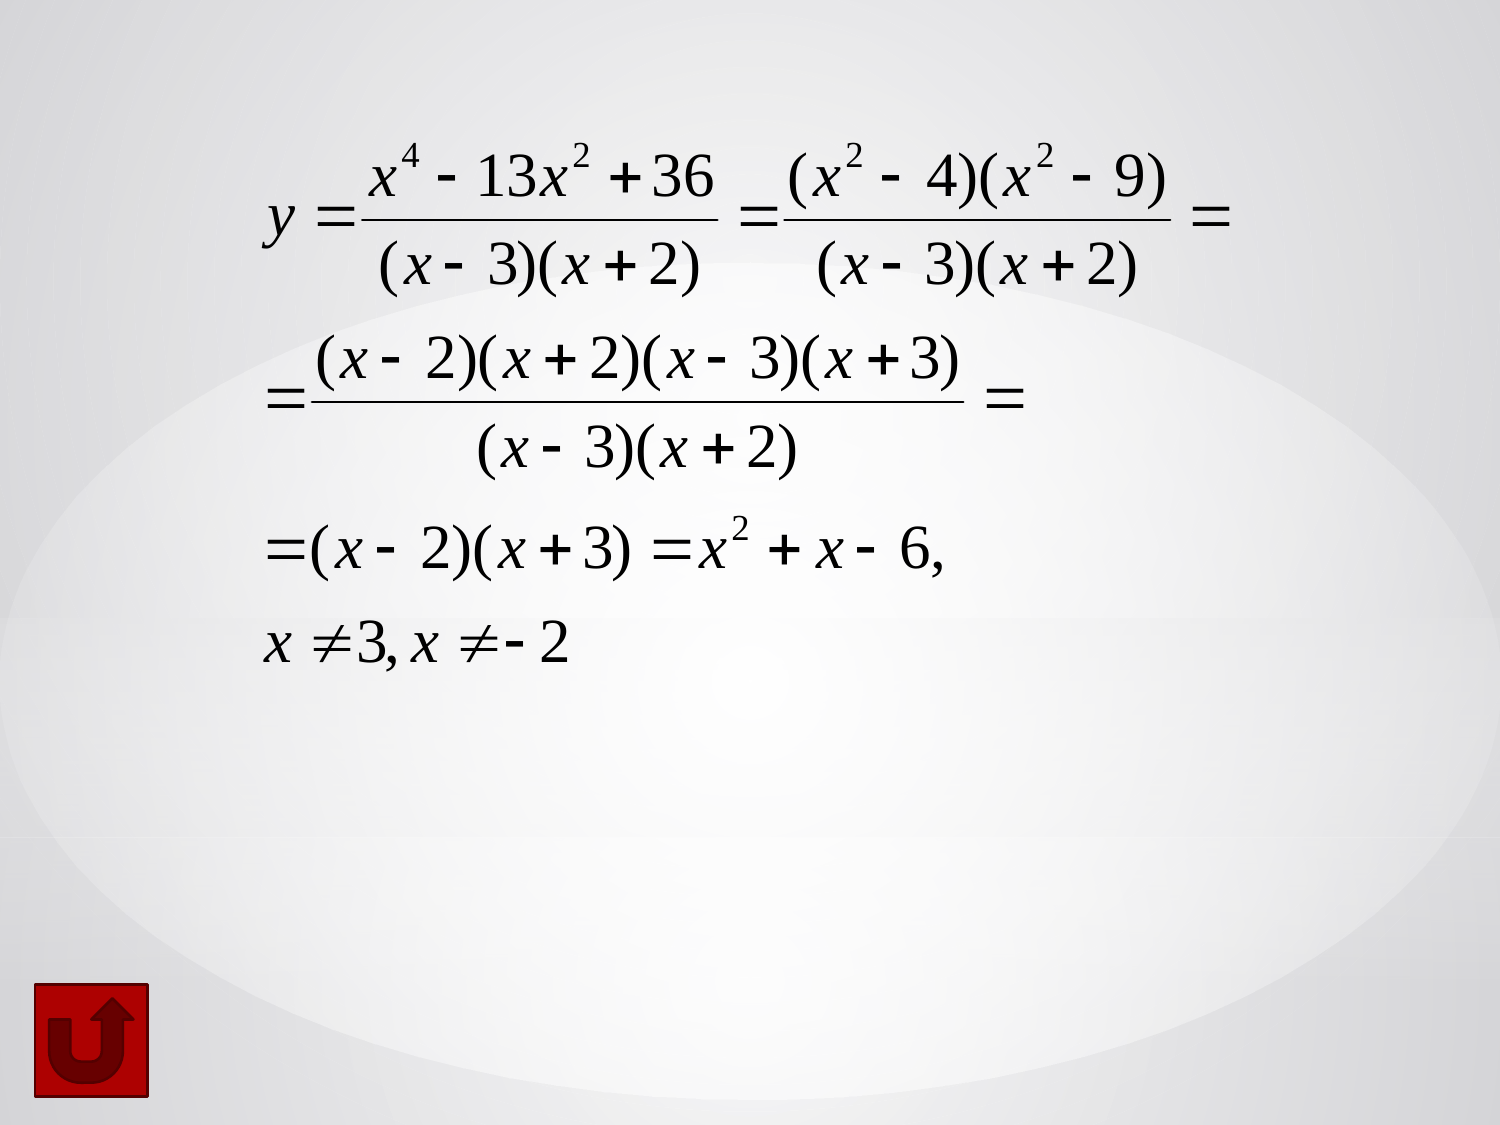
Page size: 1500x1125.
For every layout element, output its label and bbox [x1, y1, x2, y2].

text_box [34, 983, 149, 1098]
picture [251, 128, 1231, 685]
